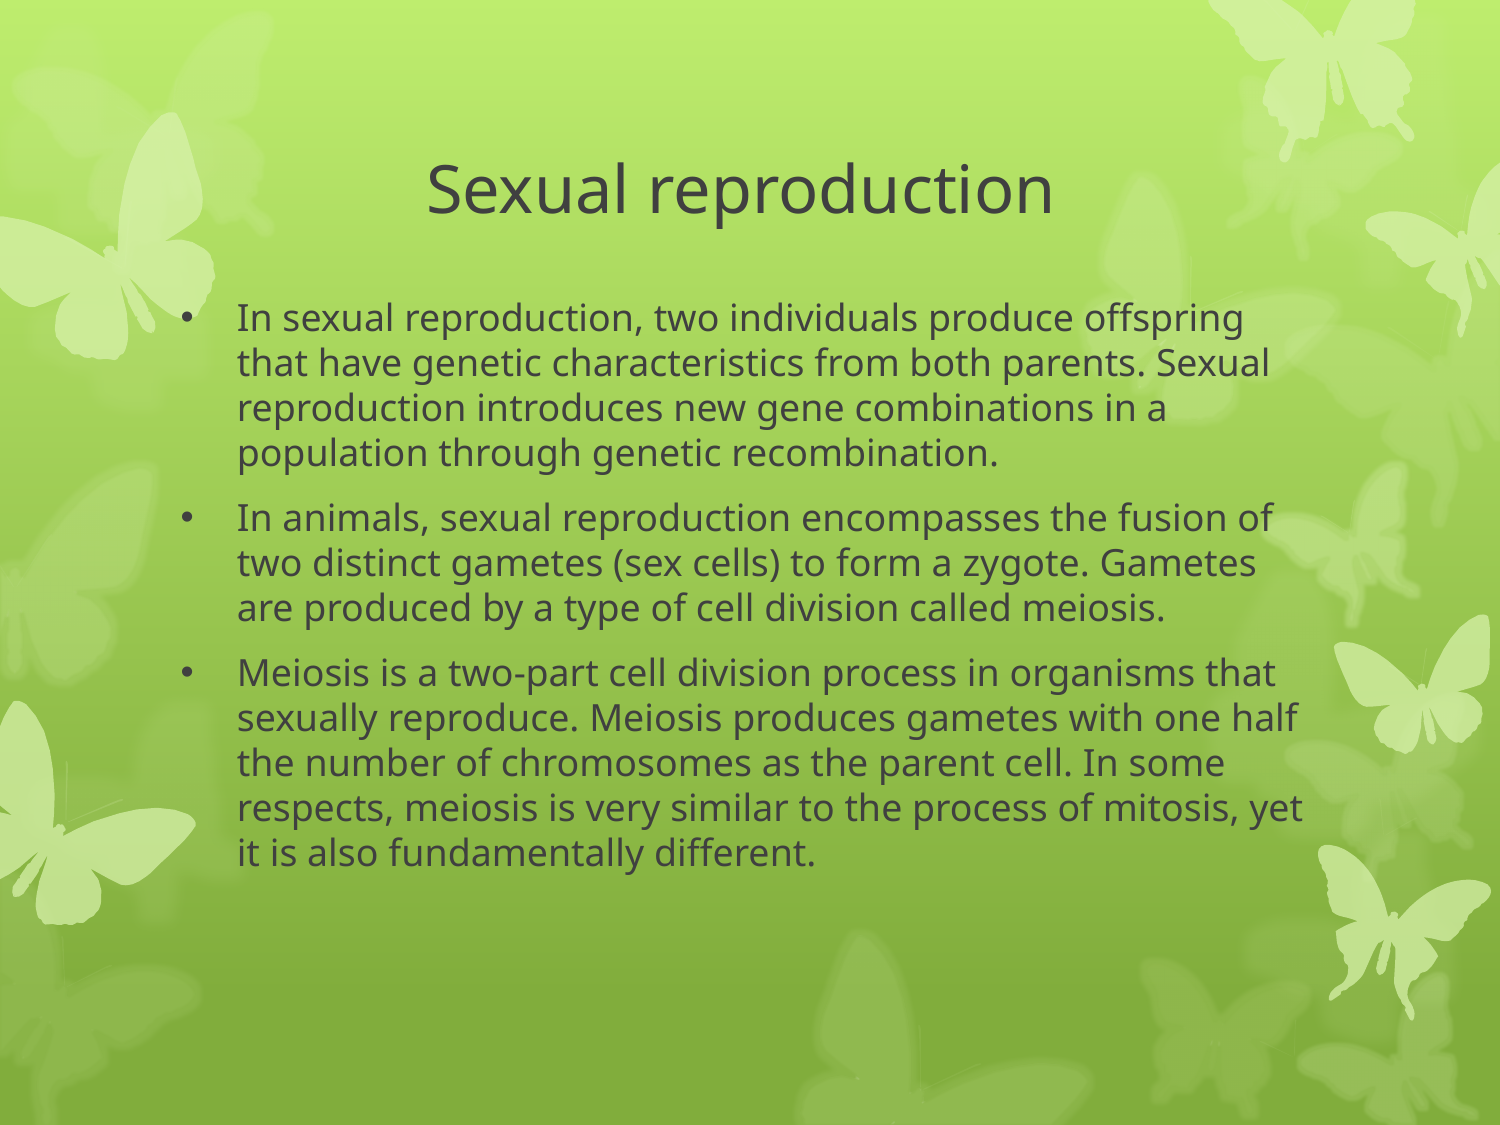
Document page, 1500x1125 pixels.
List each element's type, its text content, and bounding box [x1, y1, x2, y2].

list In sexual reproduction, two individuals produce offspring that have genetic characteristics from both parents. Sexual reproduction introduces new gene combinations in a population through genetic recombination. In animals, sexual reproduction encompasses the fusion of two distinct gametes (sex cells) to form a zygote. Gametes are produced by a type of cell division called meiosis. Meiosis is a two-part cell division process in organisms that sexually reproduce. Meiosis produces gametes with one half the number of chromosomes as the parent cell. In some respects, meiosis is very similar to the process of mitosis, yet it is also fundamentally different. [165, 296, 1335, 962]
title Sexual reproduction [165, 110, 1335, 263]
